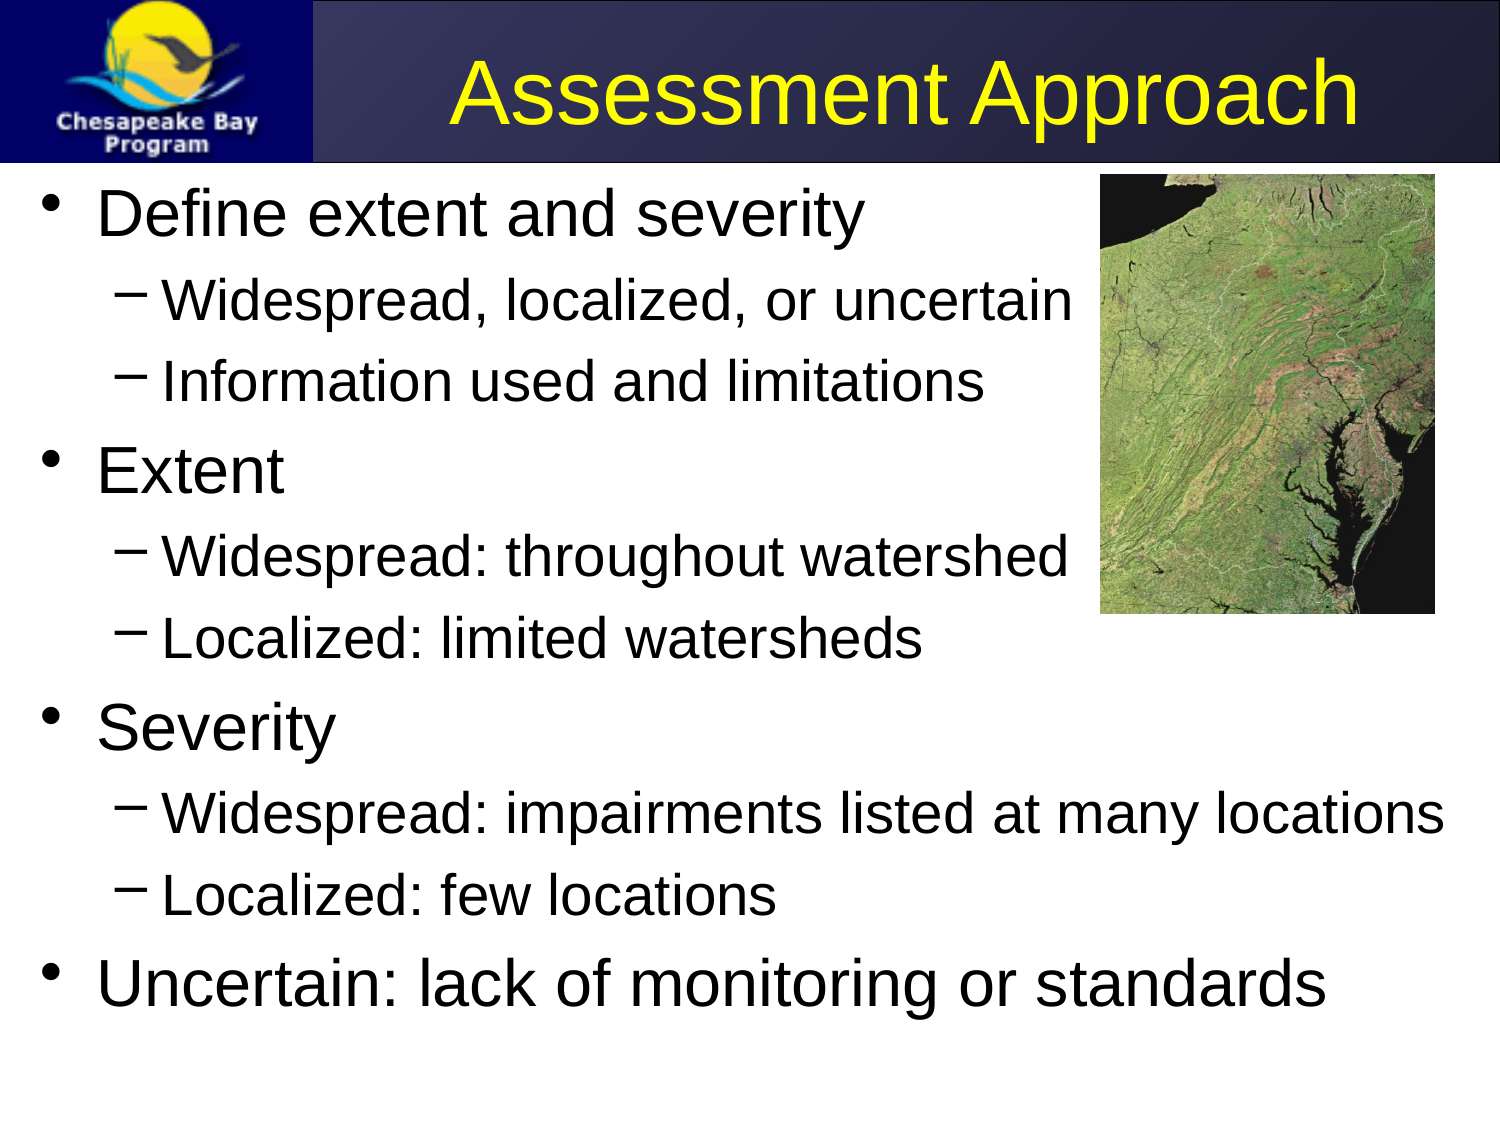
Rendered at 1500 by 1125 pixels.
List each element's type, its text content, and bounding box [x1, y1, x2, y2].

picture [1099, 174, 1435, 614]
title Assessment Approach [312, 0, 1500, 162]
list Define extent and severity Widespread, localized, or uncertain Information used and limitations Extent Widespread: throughout watershed Localized: limited watersheds Severity Widespread: impairments listed at many locations Localized: few locations Uncertain: lack of monitoring or standards [24, 162, 1500, 1125]
picture [0, 0, 312, 163]
